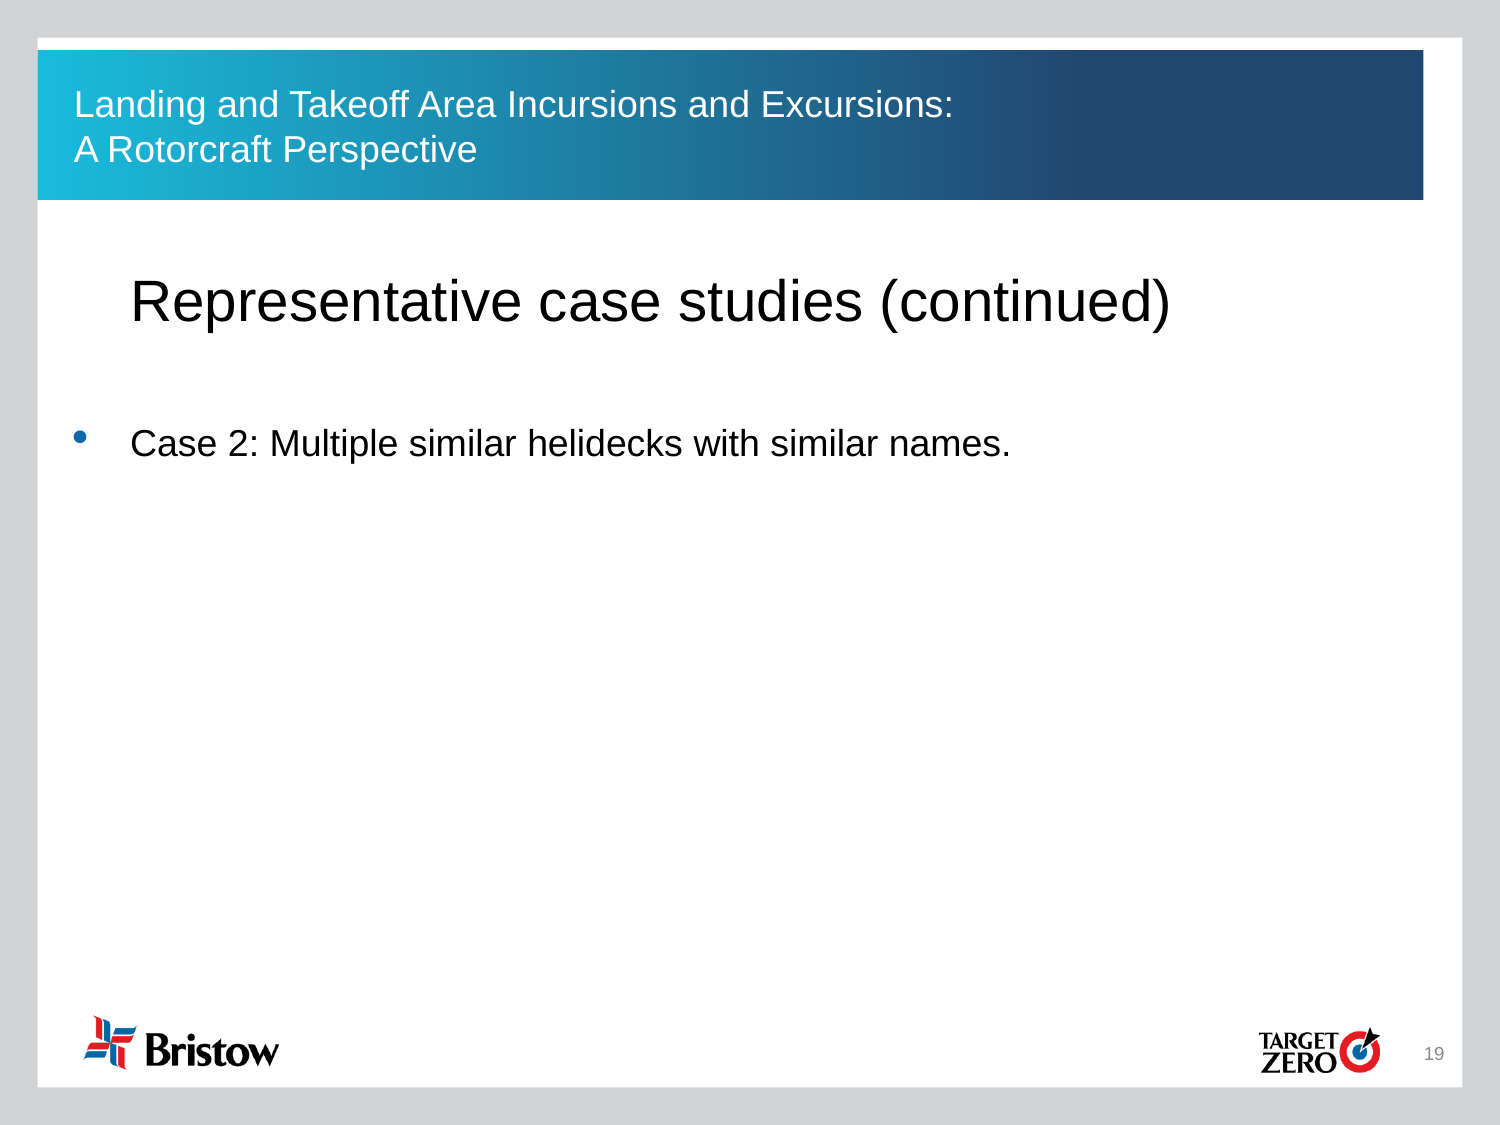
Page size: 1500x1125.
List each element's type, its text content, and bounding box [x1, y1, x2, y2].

text_box Landing and Takeoff Area Incursions and Excursions: A Rotorcraft Perspective [73, 50, 1424, 200]
text_box Representative case studies (continued) Case 2: Multiple similar helidecks with similar names. [73, 255, 1424, 998]
picture [83, 1015, 279, 1070]
picture [1259, 1027, 1380, 1073]
